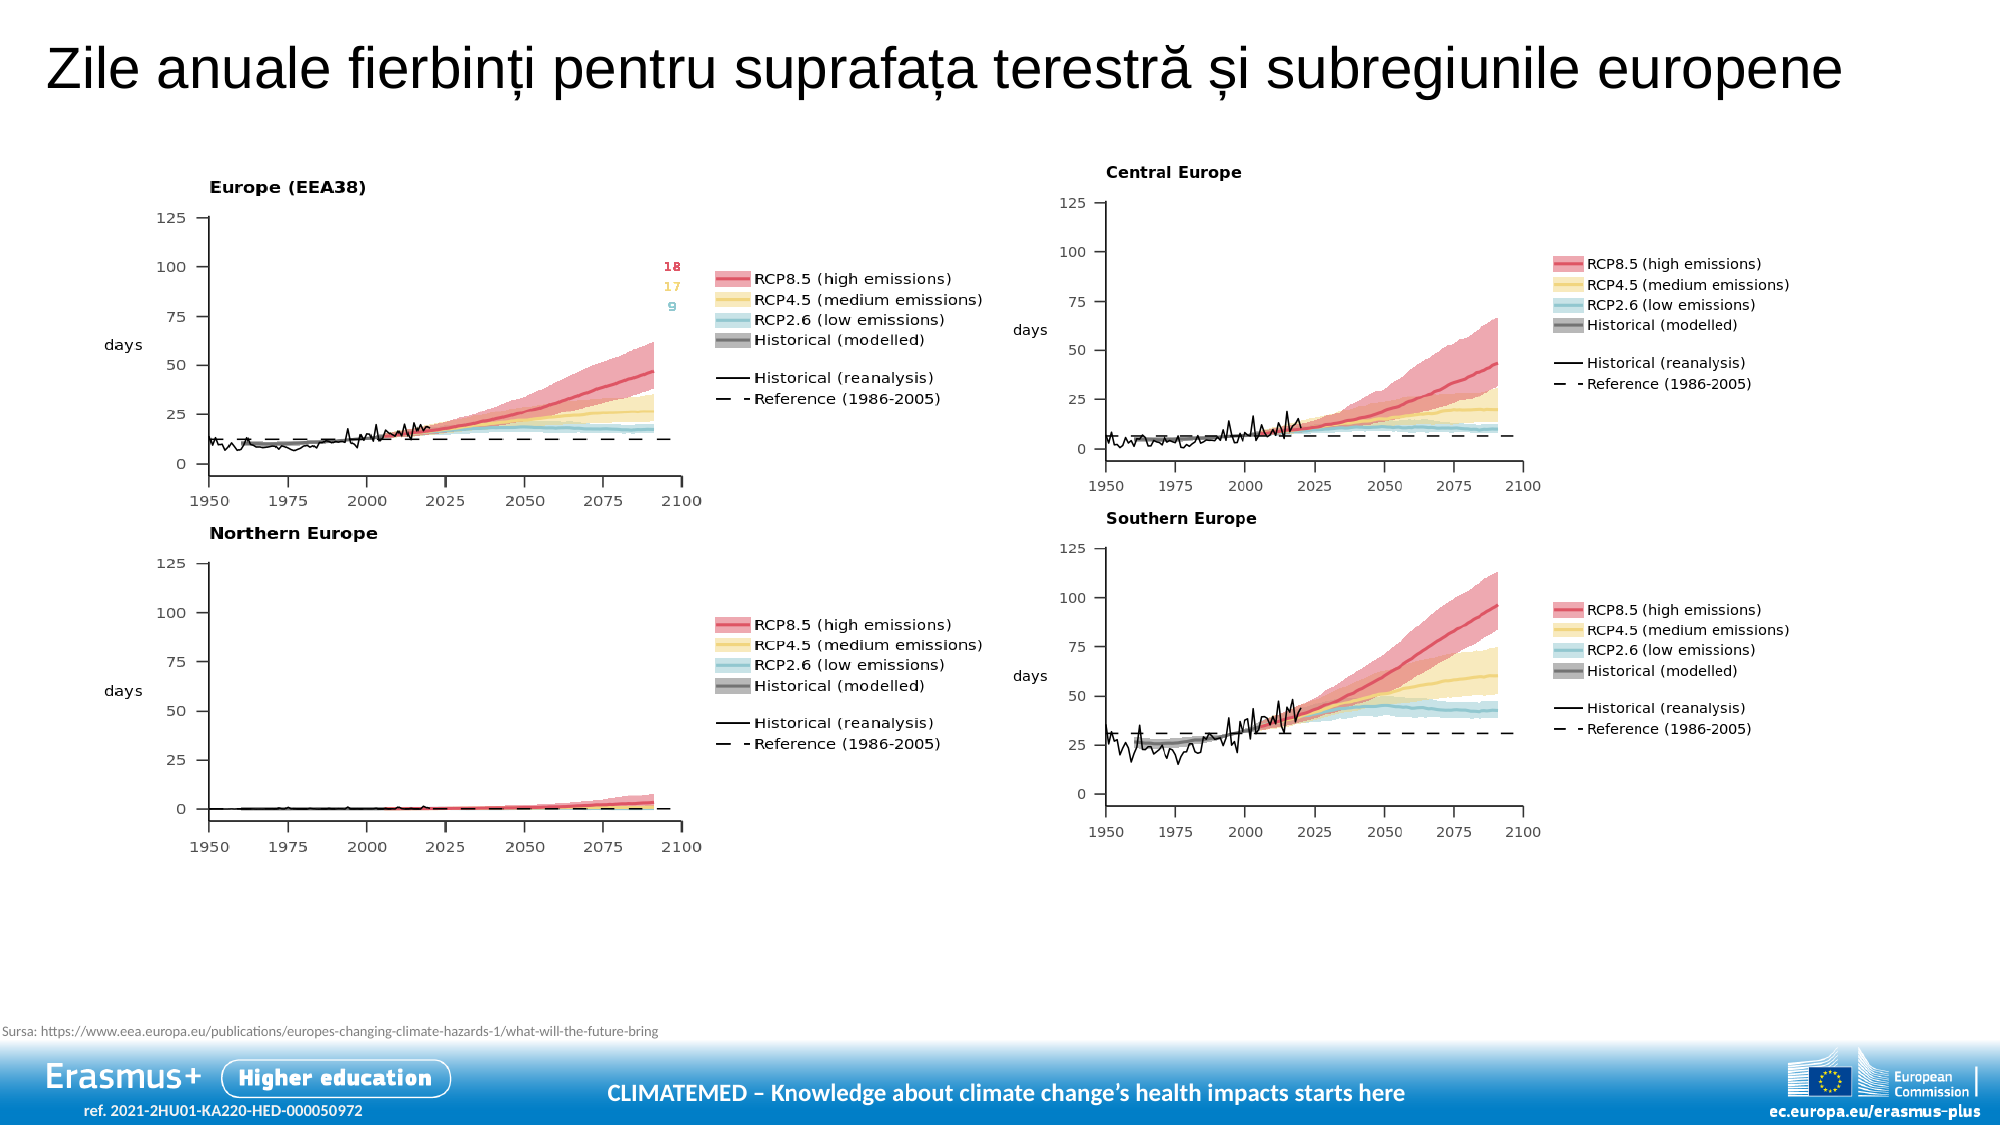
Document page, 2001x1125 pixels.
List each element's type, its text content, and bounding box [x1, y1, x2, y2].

text_box Sursa: https://www.eea.europa.eu/publications/europes-changing-climate-hazards-1/what-will-the-future-bring [0, 1014, 786, 1047]
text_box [98, 155, 993, 857]
picture [1007, 154, 1797, 857]
title Zile anuale fierbinți pentru suprafața terestră și subregiunile europene [31, 25, 1984, 116]
picture [0, 899, 2000, 1125]
